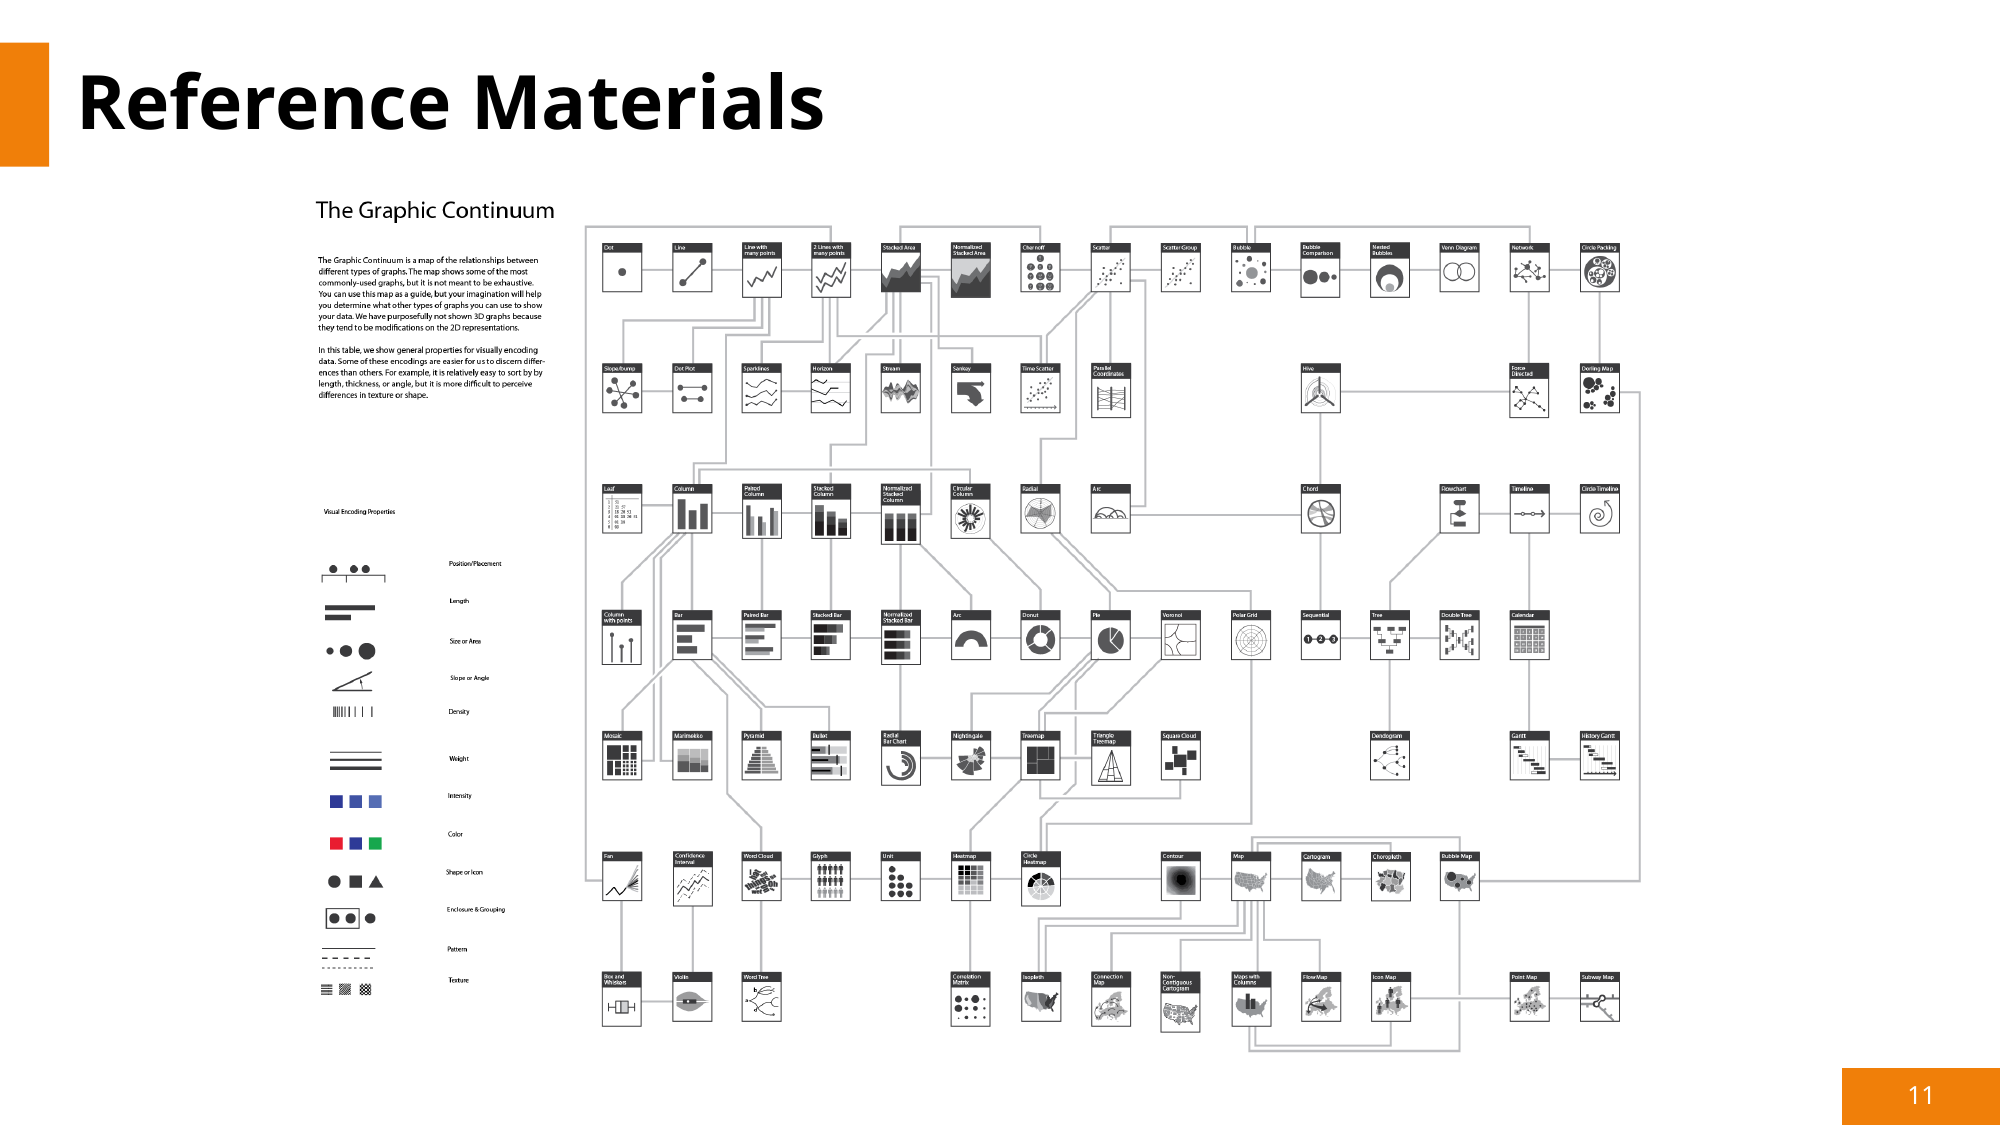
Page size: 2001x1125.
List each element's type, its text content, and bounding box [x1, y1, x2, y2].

title Reference Materials [60, 42, 1951, 168]
picture [295, 173, 1680, 1097]
slide_number 11 [1889, 1079, 1951, 1114]
